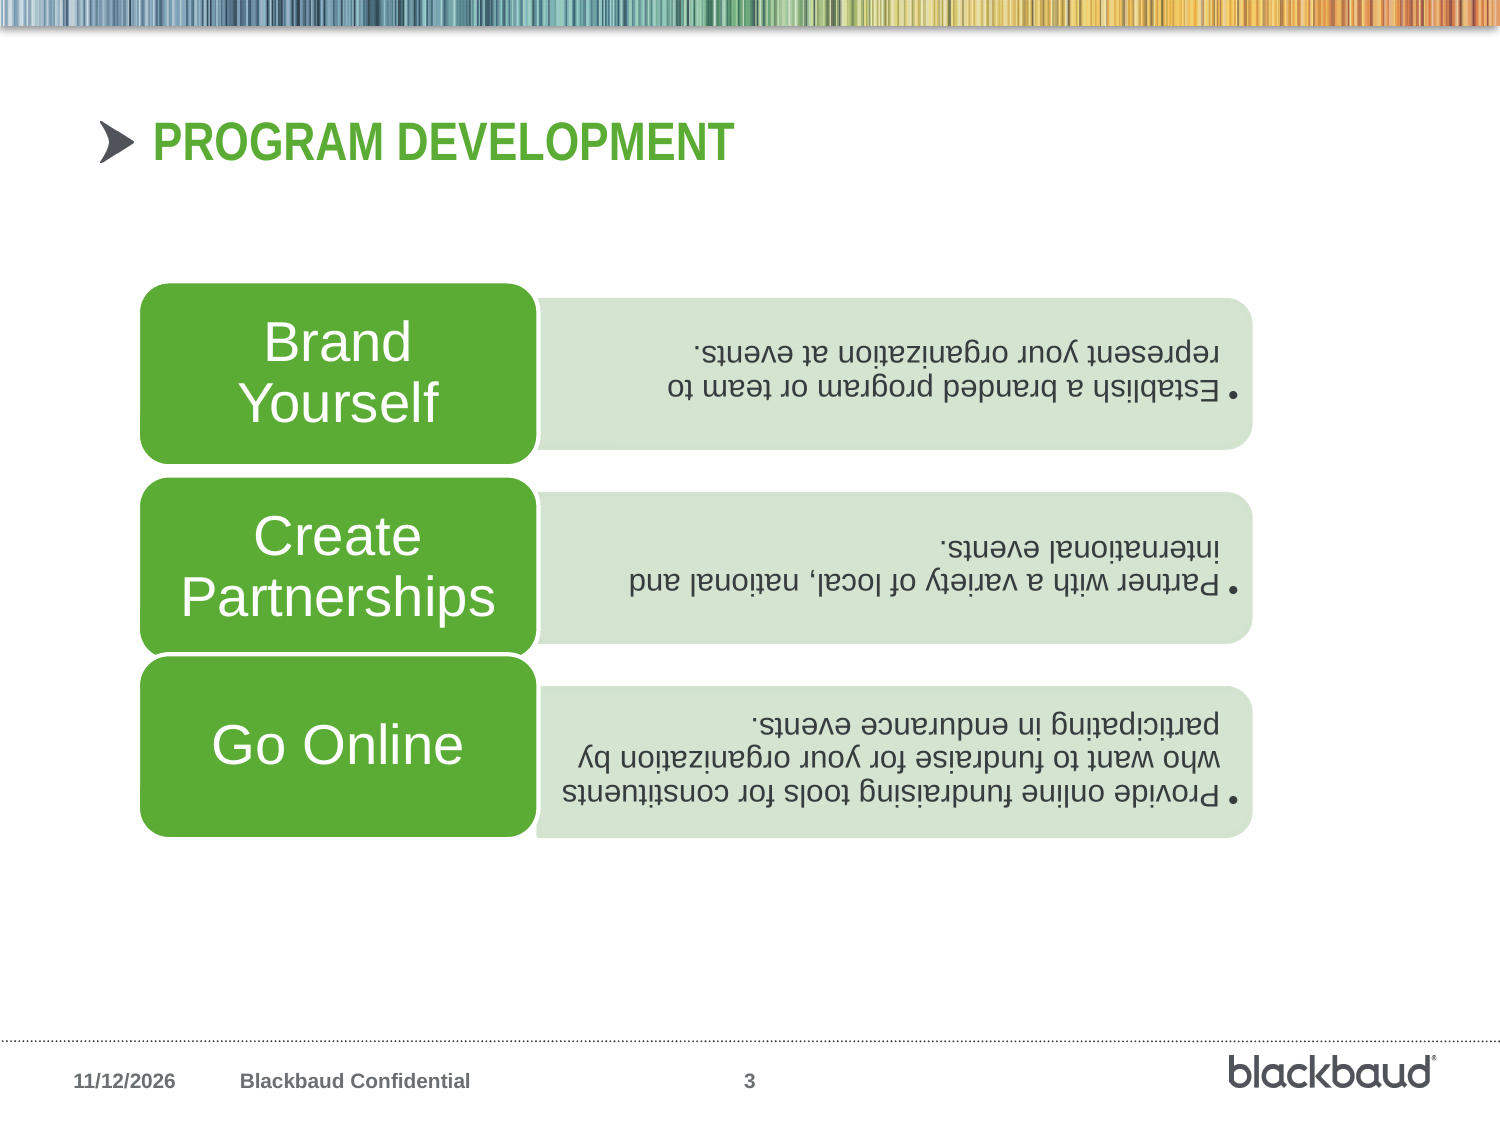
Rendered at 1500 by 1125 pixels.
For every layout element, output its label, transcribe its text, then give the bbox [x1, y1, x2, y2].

picture [1229, 1055, 1437, 1088]
picture [0, 0, 1500, 26]
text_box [137, 280, 1251, 855]
picture [100, 121, 134, 163]
title Program development [138, 98, 1370, 222]
